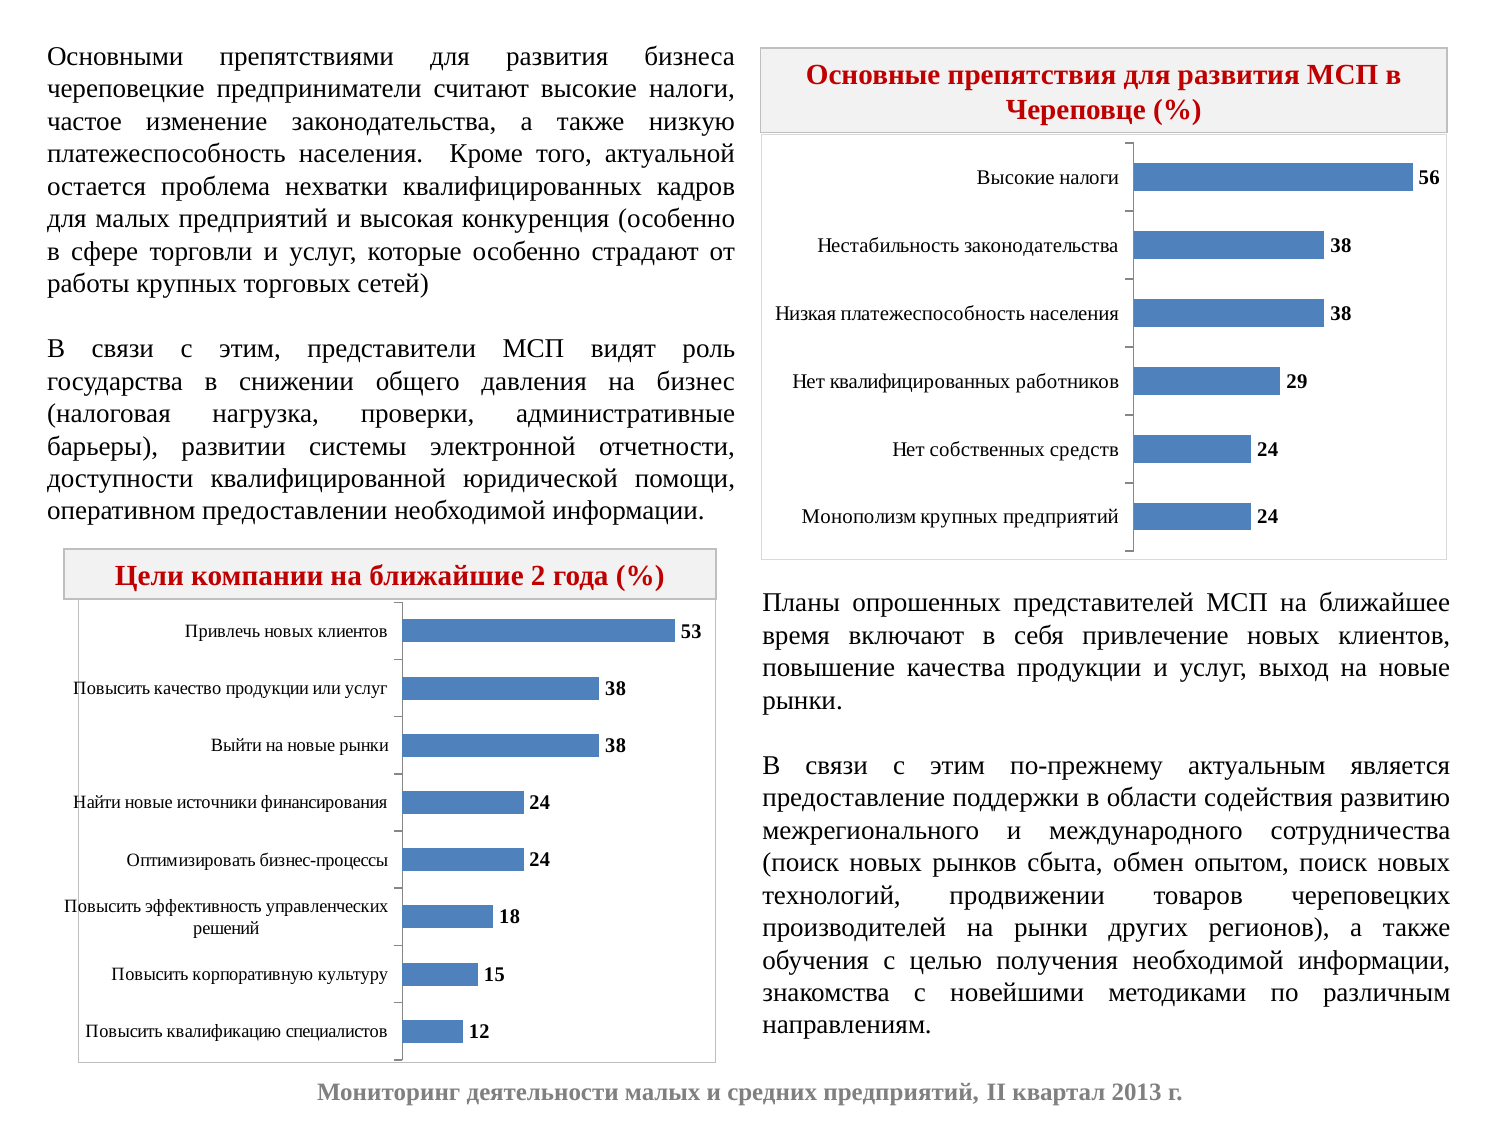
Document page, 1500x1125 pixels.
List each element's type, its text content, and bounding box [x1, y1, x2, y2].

chart [761, 134, 1448, 560]
text_box Основные препятствия для развития МСП в Череповце (%) [760, 47, 1447, 133]
text_box Мониторинг деятельности малых и средних предприятий, II квартал 2013 г. [0, 1055, 1500, 1125]
text_box Цели компании на ближайшие 2 года (%) [63, 549, 717, 599]
text_box Основными препятствиями для развития бизнеса череповецкие предприниматели считают высокие налоги, частое изменение законодательства, а также низкую платежеспособность населения. Кроме того, актуальной остается проблема нехватки квалифицированных кадров для малых предприятий и высокая конкуренция (особенно в сфере торговли и услуг, которые особенно страдают от работы крупных торговых сетей) В связи с этим, представители МСП видят роль государства в снижении общего давления на бизнес (налоговая нагрузка, проверки, административные барьеры), развитии системы электронной отчетности, доступности квалифицированной юридической помощи, оперативном предоставлении необходимой информации. [32, 30, 750, 533]
chart [63, 599, 716, 1064]
text_box Планы опрошенных представителей МСП на ближайшее время включают в себя привлечение новых клиентов, повышение качества продукции и услуг, выход на новые рынки. В связи с этим по-прежнему актуальным является предоставление поддержки в области содействия развитию межрегионального и международного сотрудничества (поиск новых рынков сбыта, обмен опытом, поиск новых технологий, продвижении товаров череповецких производителей на рынки других регионов), а также обучения с целью получения необходимой информации, знакомства с новейшими методиками по различным направлениям. [747, 577, 1465, 1047]
